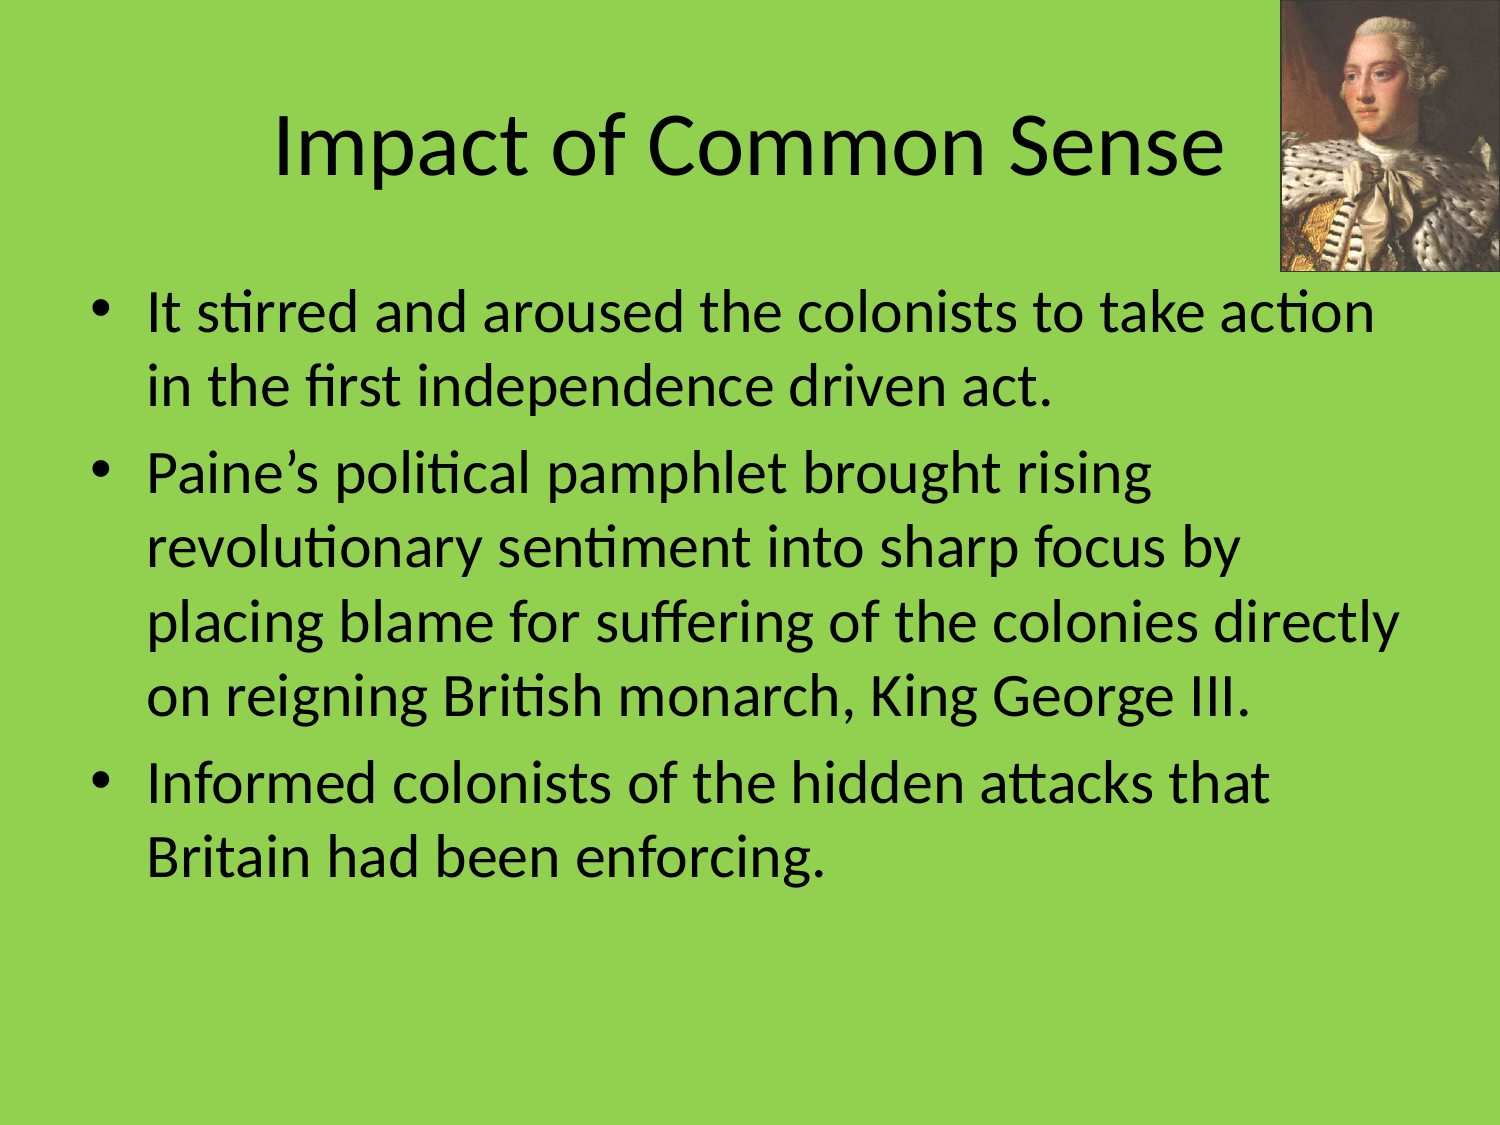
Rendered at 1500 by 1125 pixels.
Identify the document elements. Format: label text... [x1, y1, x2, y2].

picture [1280, 0, 1500, 273]
title Impact of Common Sense [75, 45, 1275, 233]
list It stirred and aroused the colonists to take action in the first independence driven act. Paine’s political pamphlet brought rising revolutionary sentiment into sharp focus by placing blame for suffering of the colonies directly on reigning British monarch, King George III. Informed colonists of the hidden attacks that Britain had been enforcing. [75, 262, 1425, 1005]
